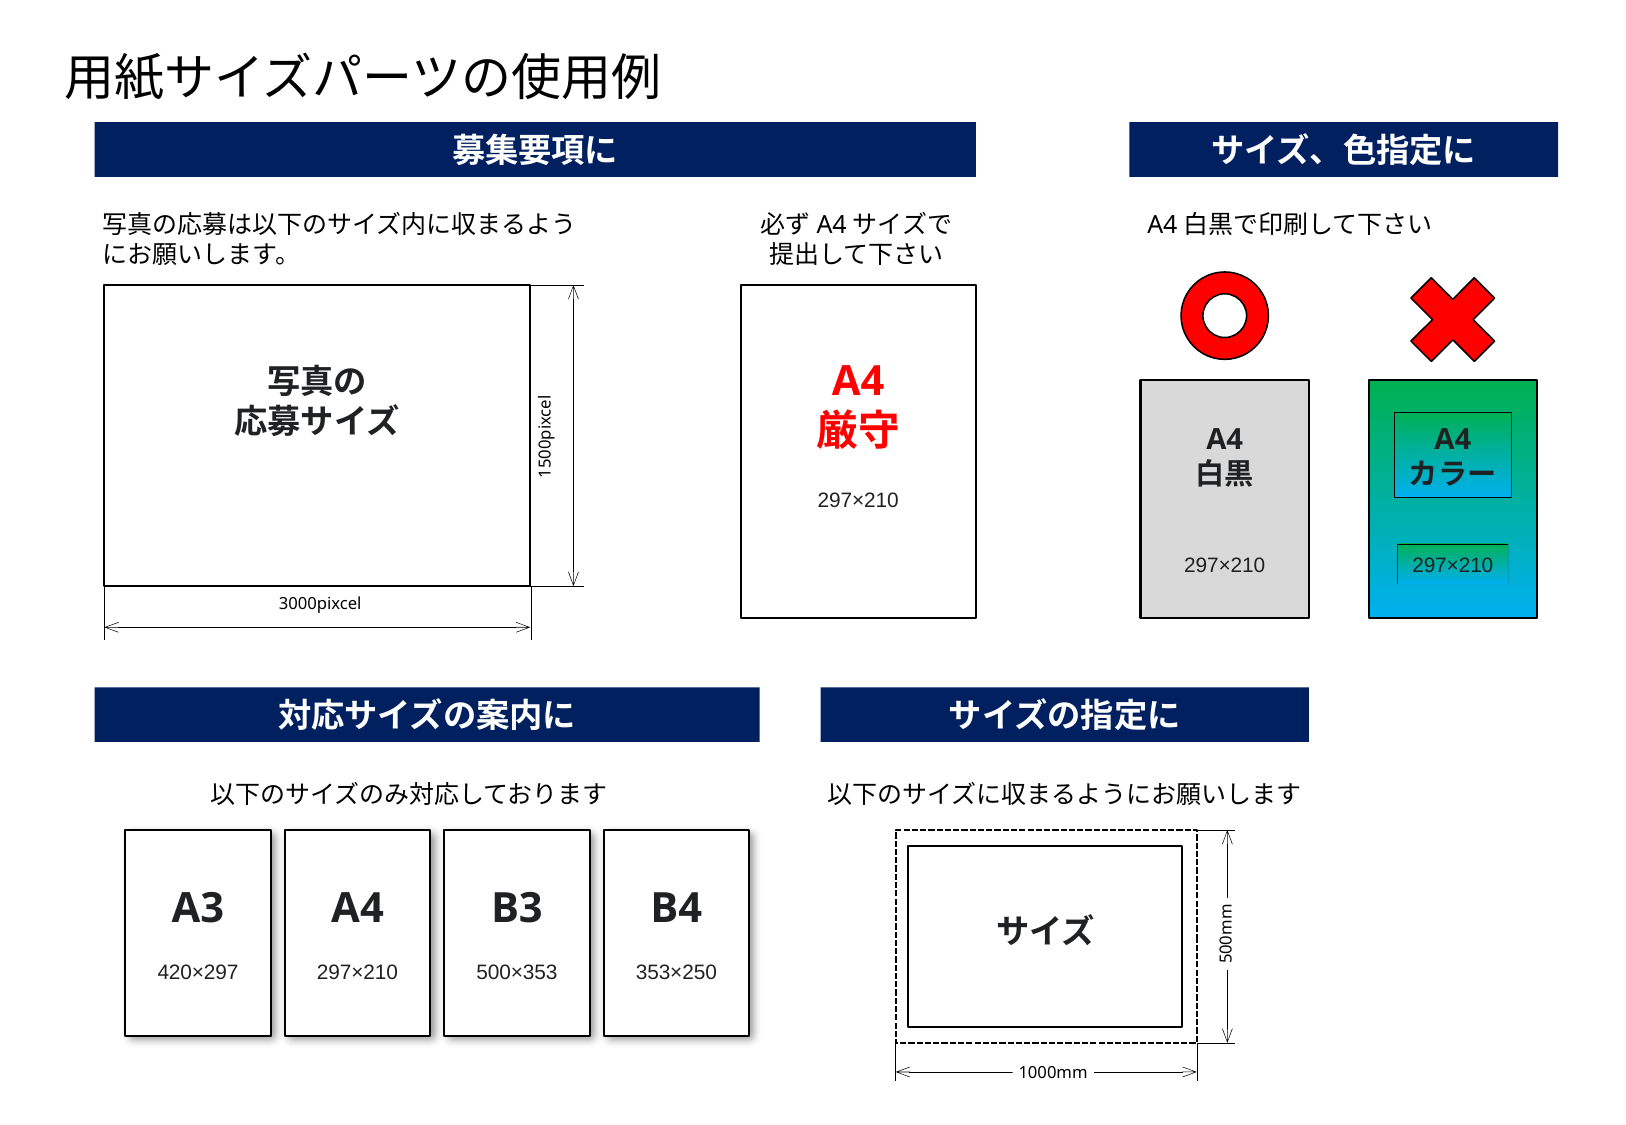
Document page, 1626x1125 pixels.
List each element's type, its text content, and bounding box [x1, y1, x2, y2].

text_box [125, 829, 750, 1036]
text_box A4白黒で印刷して下さい [1132, 200, 1538, 246]
text_box 以下のサイズに収まるようにお願いします [813, 771, 1323, 816]
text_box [1368, 379, 1538, 618]
text_box 写真の応募は以下のサイズ内に収まるようにお願いします。 [87, 200, 597, 276]
text_box [1181, 271, 1269, 360]
text_box [1410, 277, 1495, 362]
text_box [895, 829, 1240, 1087]
text_box 対応サイズの案内に [94, 687, 760, 742]
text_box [1140, 379, 1309, 618]
text_box サイズの指定に [820, 687, 1309, 742]
text_box 募集要項に [94, 122, 976, 177]
text_box 必ずA4サイズで 提出して下さい [720, 200, 993, 276]
text_box 用紙サイズパーツの使用例 [49, 38, 677, 113]
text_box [740, 284, 976, 618]
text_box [104, 284, 588, 647]
text_box サイズ、色指定に [1129, 122, 1559, 177]
text_box 以下のサイズのみ対応しております [195, 771, 705, 816]
